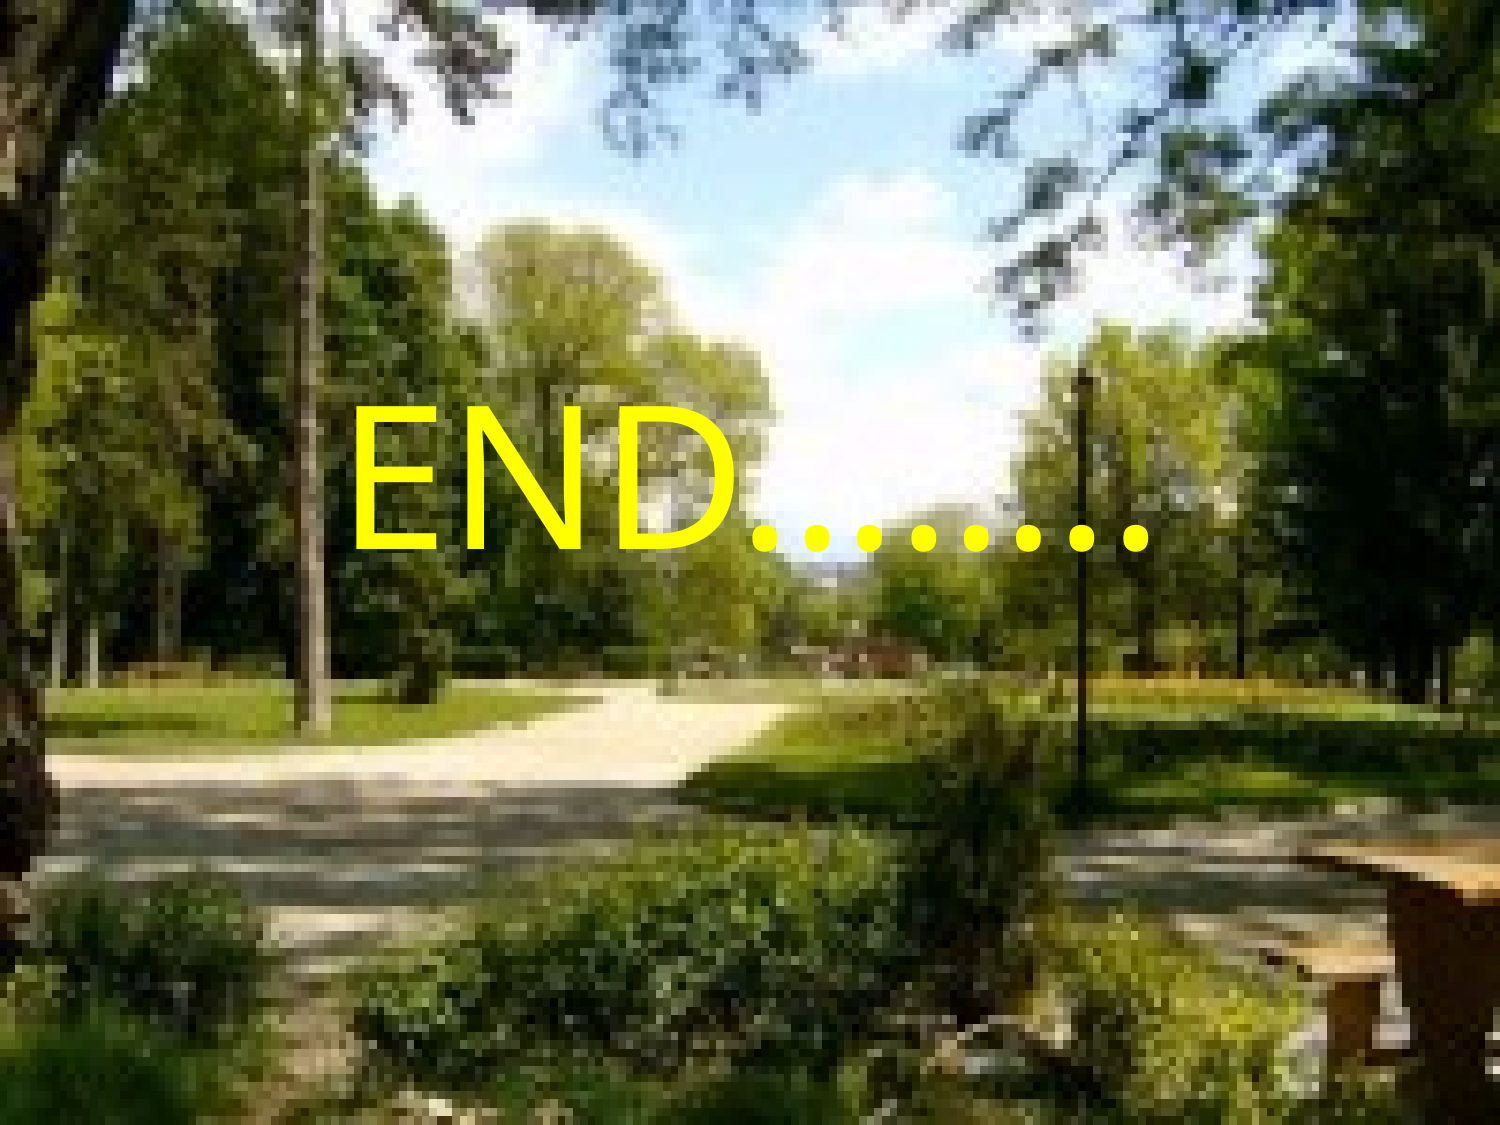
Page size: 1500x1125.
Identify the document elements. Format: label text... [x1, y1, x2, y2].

subtitle [225, 637, 1275, 925]
picture [0, 0, 1500, 1125]
title END…….. [112, 349, 1388, 591]
